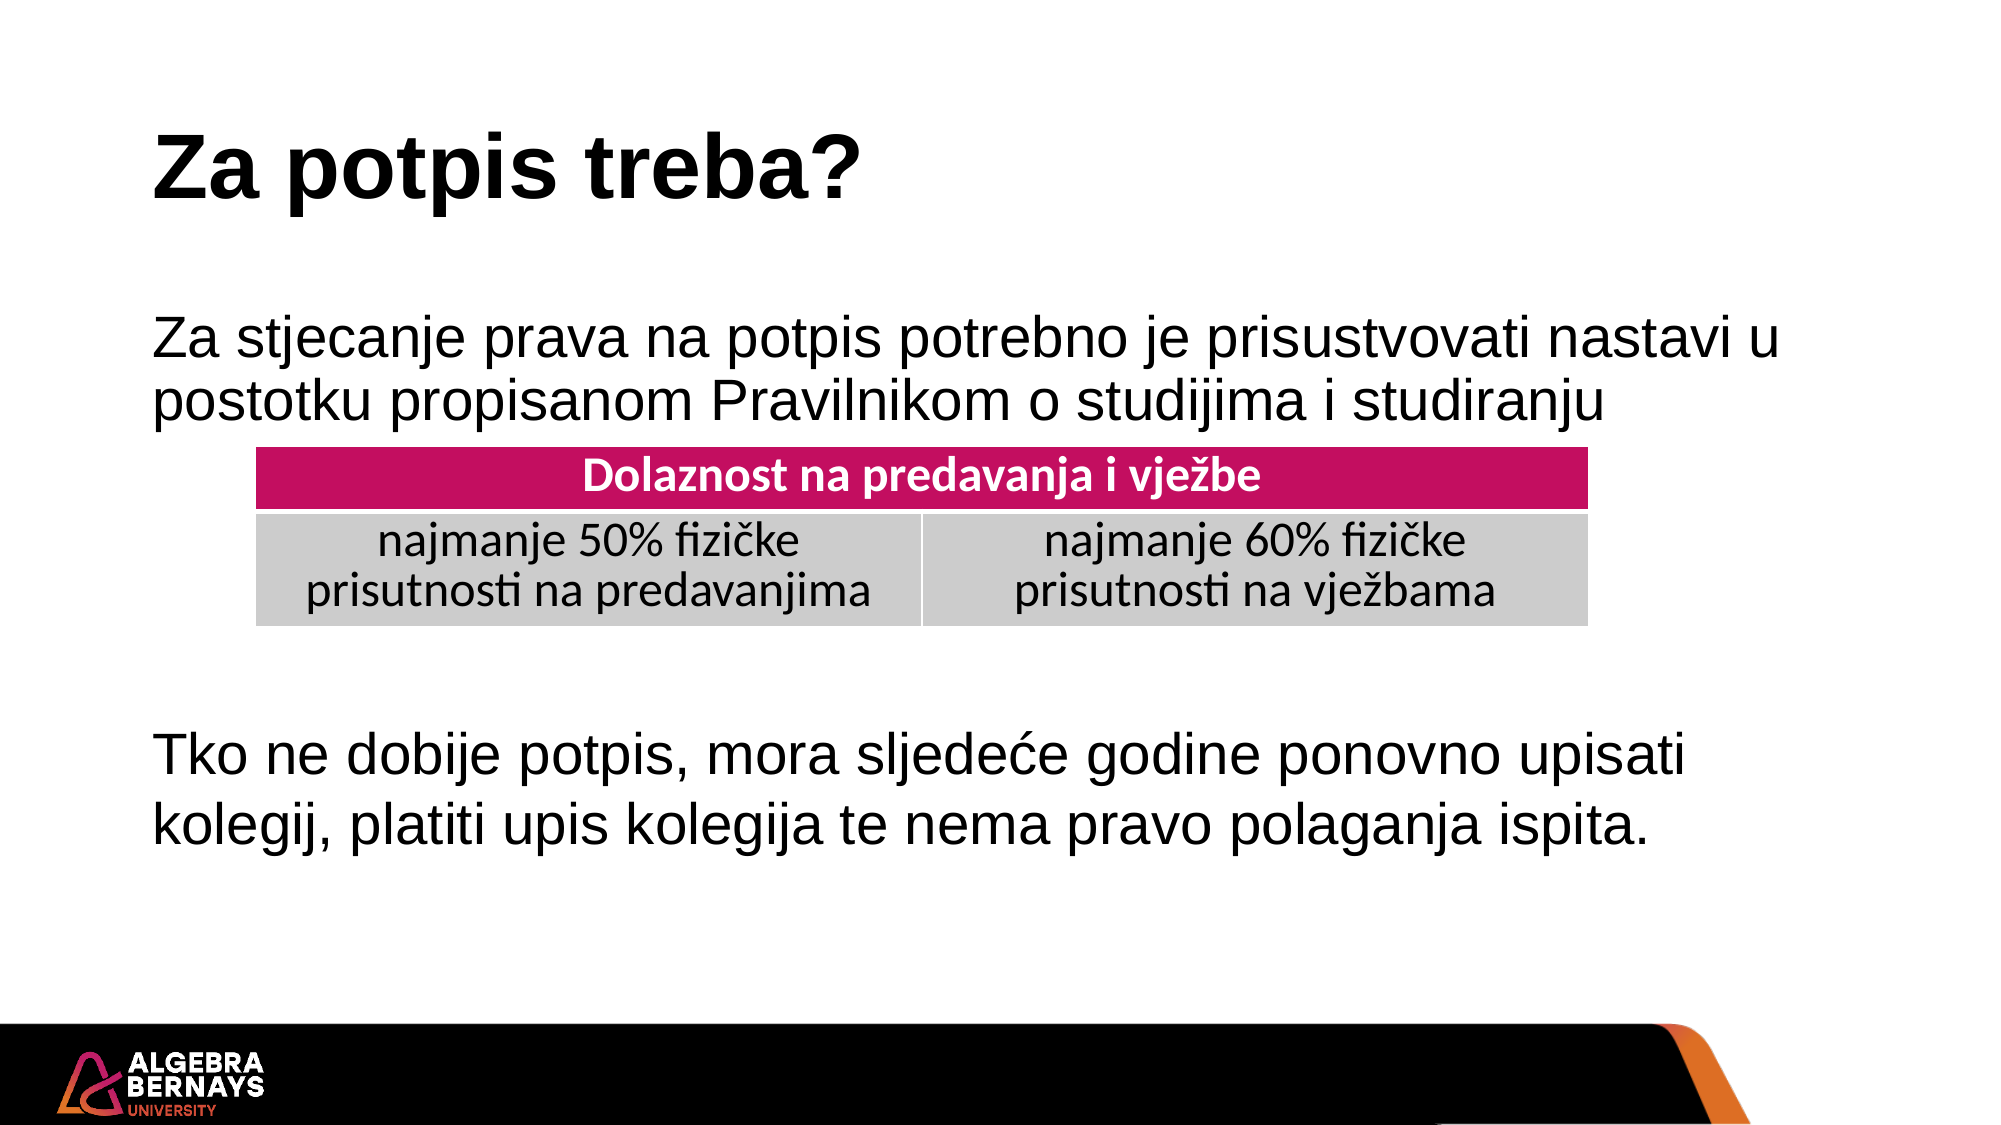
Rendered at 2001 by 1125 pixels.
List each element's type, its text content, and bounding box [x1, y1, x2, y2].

table_cell najmanje 50% fizičke prisutnosti na predavanjima [256, 514, 921, 626]
table_header Dolaznost na predavanja i vježbe [256, 447, 1588, 509]
title Za potpis treba? [137, 59, 1863, 278]
picture [0, 1023, 1958, 1125]
text_box Tko ne dobije potpis, mora sljedeće godine ponovno upisati kolegij, platiti upis kolegija te nema pravo polaganja ispita. [137, 708, 1751, 924]
list Za stjecanje prava na potpis potrebno je prisustvovati nastavi u postotku propisanom Pravilnikom o studijima i studiranju [137, 299, 1863, 1014]
table_cell najmanje 60% fizičke prisutnosti na vježbama [923, 514, 1588, 626]
